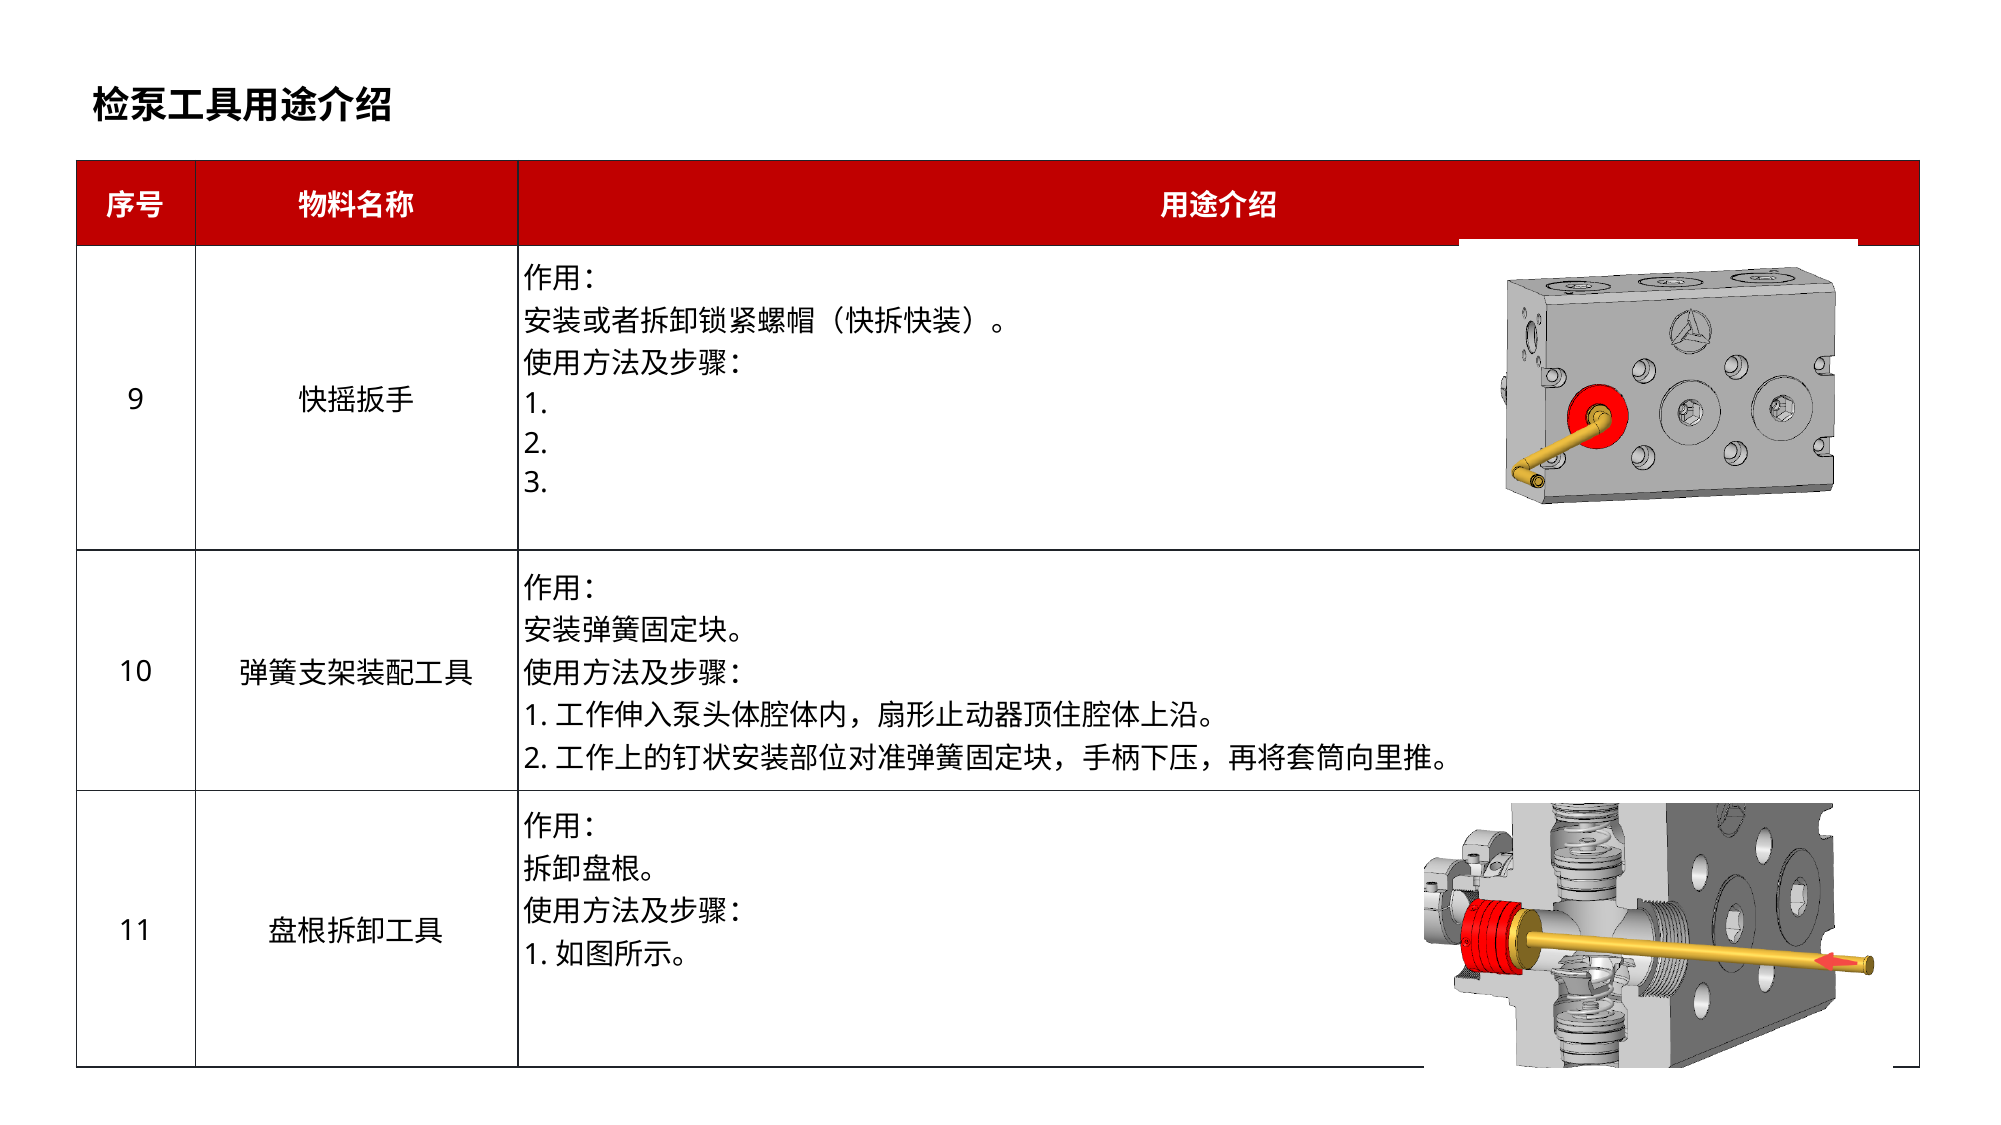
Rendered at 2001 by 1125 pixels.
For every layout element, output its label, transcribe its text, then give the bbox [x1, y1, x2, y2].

table_header 用途介绍 [519, 161, 1919, 245]
table_cell 弹簧支架装配工具 [196, 551, 517, 790]
table_header 序号 [77, 161, 195, 245]
table_cell 作用： 拆卸盘根。 使用方法及步骤： 1.如图所示。 [519, 791, 1919, 1066]
table_cell 11 [77, 791, 195, 1066]
table_cell 10 [77, 551, 195, 790]
table_cell 作用： 安装或者拆卸锁紧螺帽（快拆快装）。 使用方法及步骤： 1. 2. 3. [519, 246, 1919, 549]
table_cell 快摇扳手 [196, 246, 517, 549]
picture [1459, 239, 1858, 522]
table_header 物料名称 [196, 161, 517, 245]
text_box 检泵工具用途介绍 [77, 73, 408, 134]
table_cell 9 [77, 246, 195, 549]
table_cell 作用： 安装弹簧固定块。 使用方法及步骤： 1.工作伸入泵头体腔体内，扇形止动器顶住腔体上沿。 2.工作上的钉状安装部位对准弹簧固定块，手柄下压，再将套筒向里推。 [519, 551, 1919, 790]
table_cell 盘根拆卸工具 [196, 791, 517, 1066]
picture [1424, 803, 1893, 1068]
